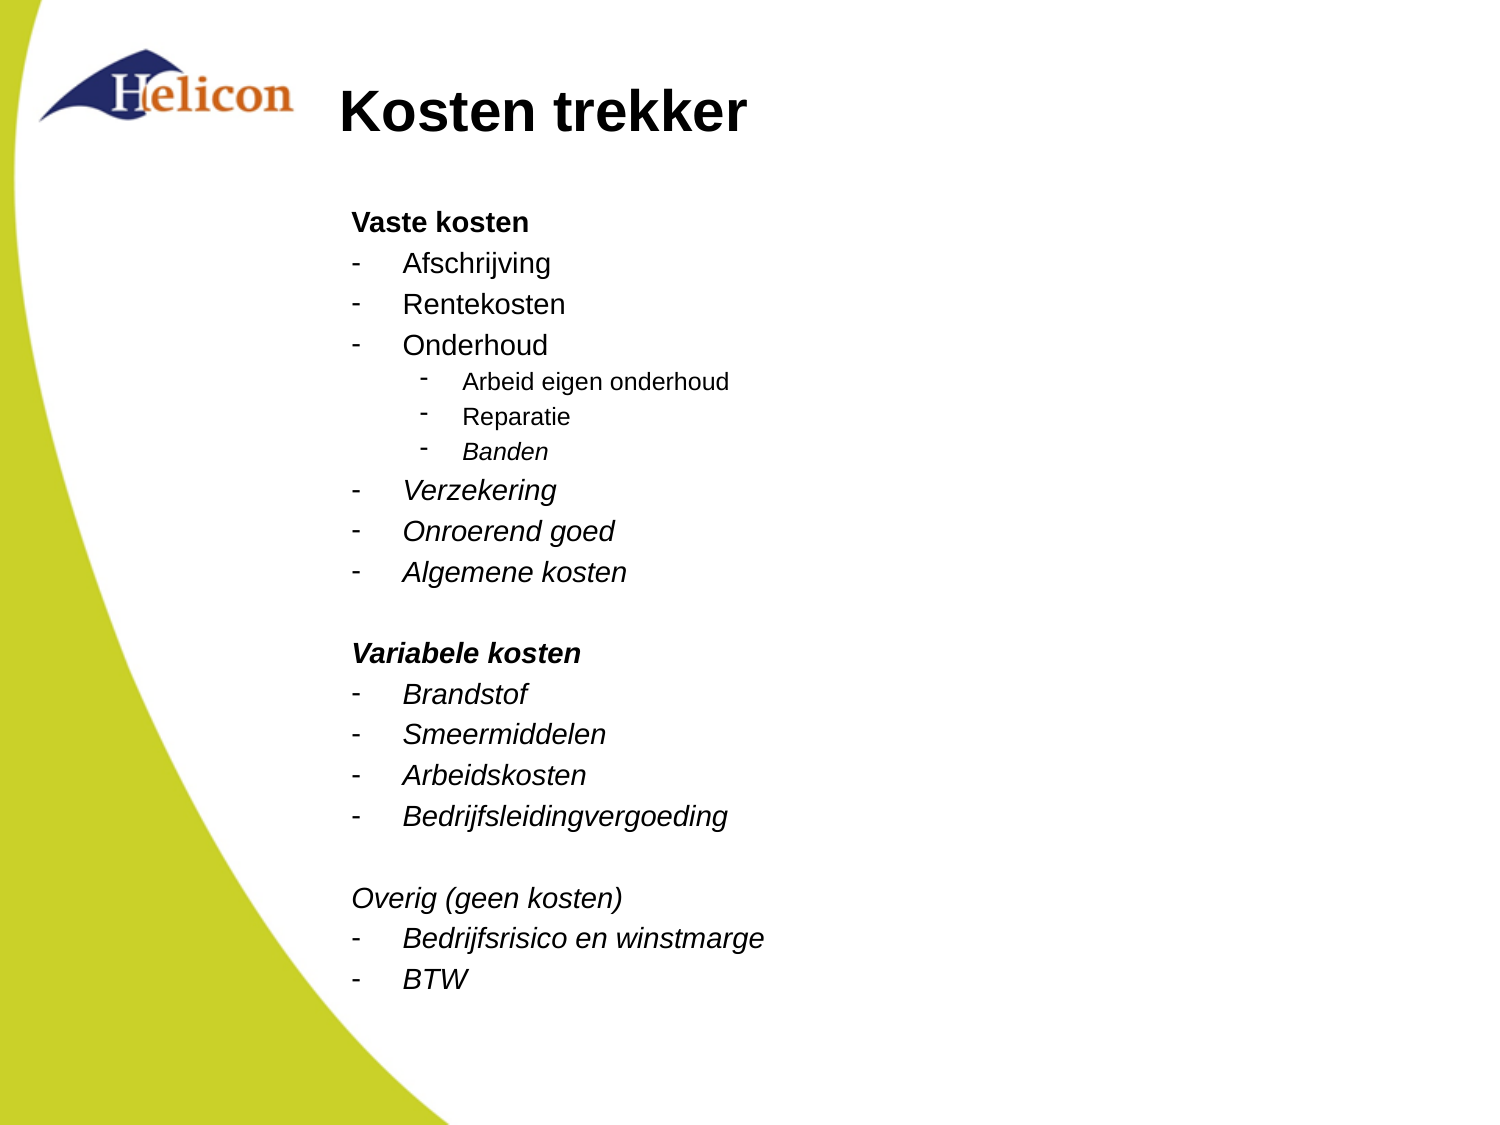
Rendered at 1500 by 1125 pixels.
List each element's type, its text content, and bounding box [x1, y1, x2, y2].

title Kosten trekker [324, 54, 1415, 161]
picture [0, 0, 1500, 1125]
list Vaste kosten Afschrijving Rentekosten Onderhoud Arbeid eigen onderhoud Reparatie Banden Verzekering Onroerend goed Algemene kosten Variabele kosten Brandstof Smeermiddelen Arbeidskosten Bedrijfsleidingvergoeding Overig (geen kosten) Bedrijfsrisico en winstmarge BTW [336, 196, 1425, 1005]
